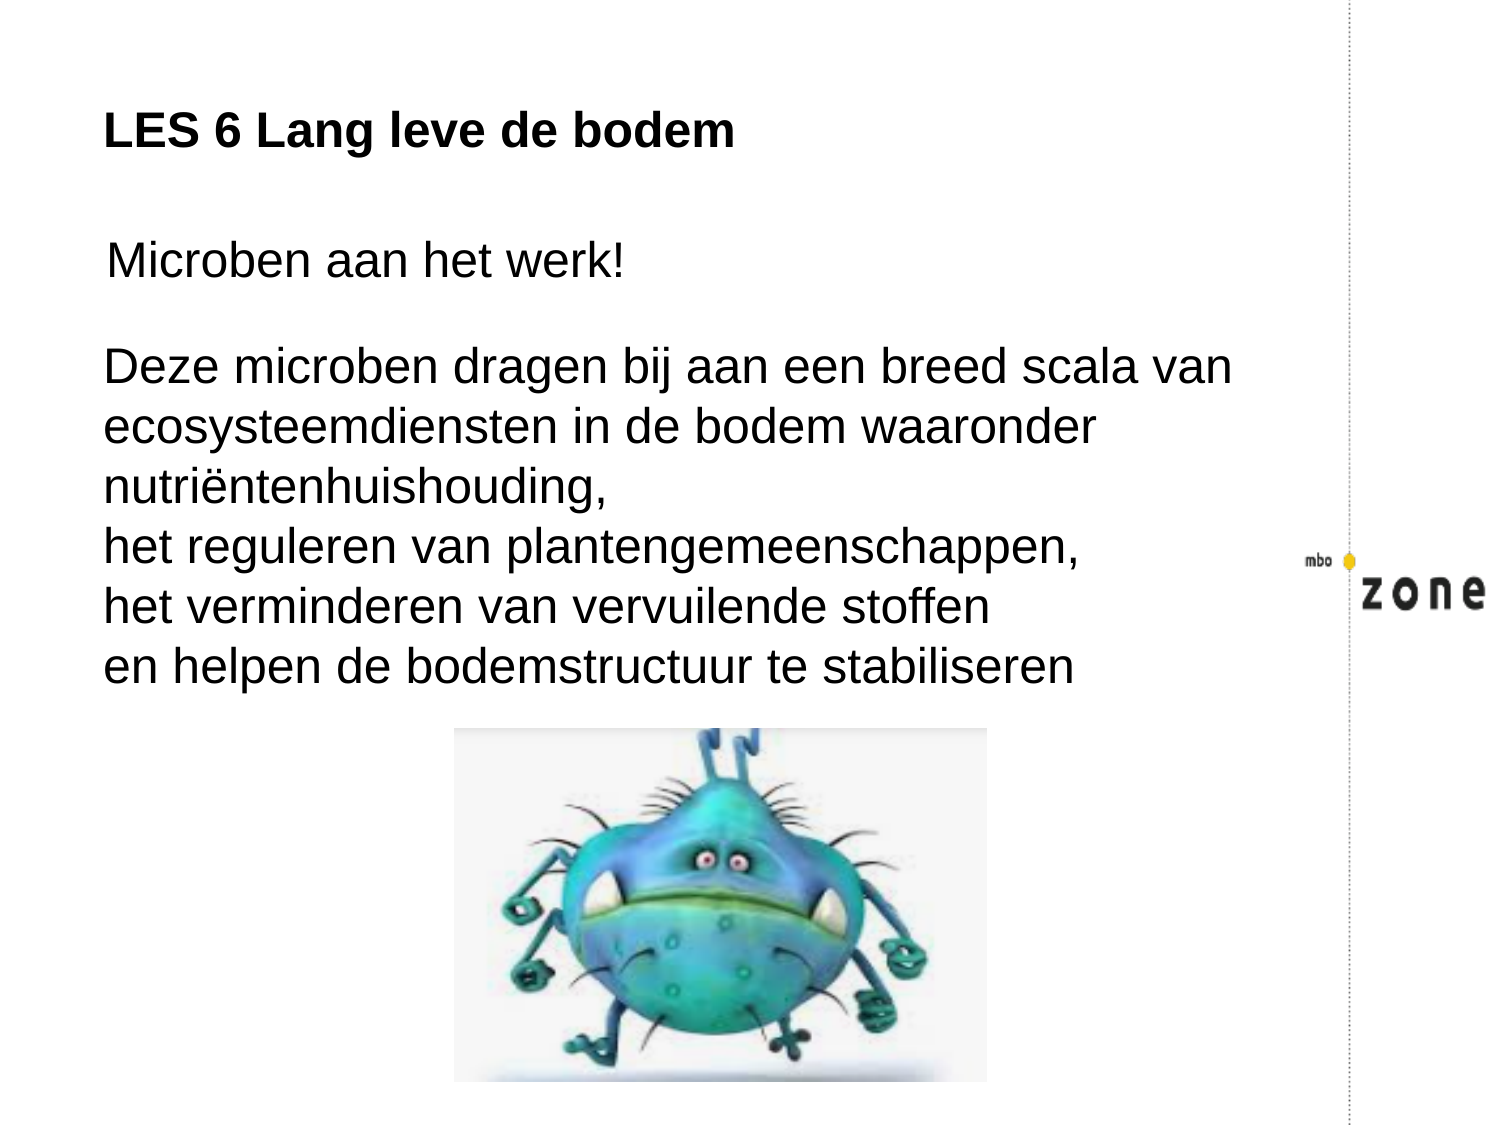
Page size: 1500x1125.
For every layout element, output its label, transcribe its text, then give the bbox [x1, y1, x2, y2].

text_box LES 6 Lang leve de bodem [88, 89, 1187, 165]
picture [454, 728, 987, 1082]
text_box Microben aan het werk! [91, 219, 641, 295]
picture [1197, 0, 1500, 1125]
text_box Deze microben dragen bij aan een breed scala van ecosysteemdiensten in de bodem waaronder nutriëntenhuishouding, het reguleren van plantengemeenschappen, het verminderen van vervuilende stoffen en helpen de bodemstructuur te stabiliseren [88, 326, 1329, 701]
